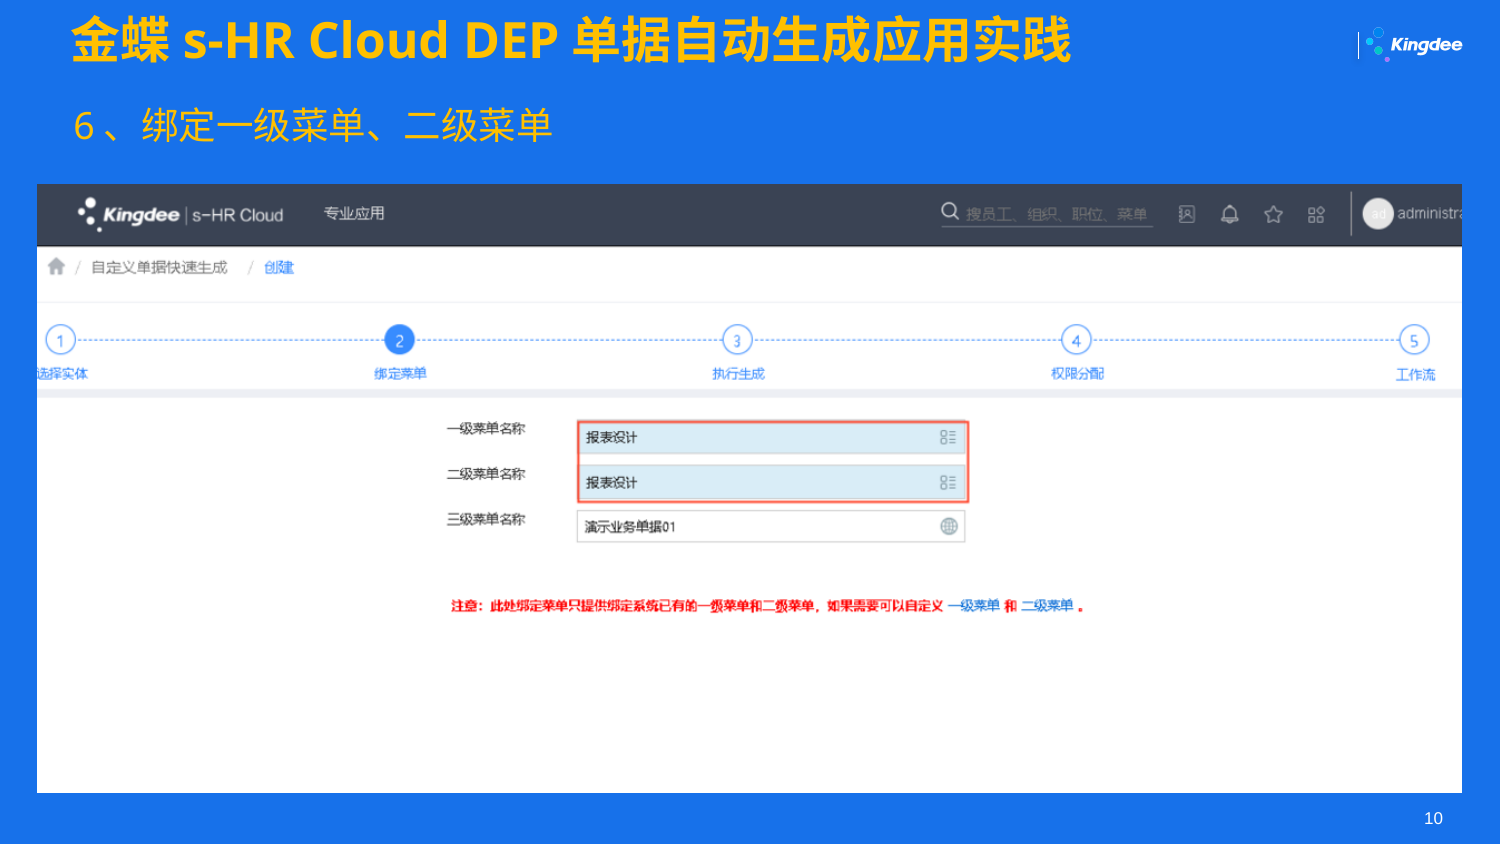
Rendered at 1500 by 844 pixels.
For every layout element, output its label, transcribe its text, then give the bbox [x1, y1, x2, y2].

text_box 6、绑定一级菜单、二级菜单 [58, 94, 1345, 155]
picture [1449, 15, 1466, 76]
picture [36, 184, 1462, 794]
title 金蝶s-HR Cloud DEP单据自动生成应用实践 [70, 8, 1449, 95]
